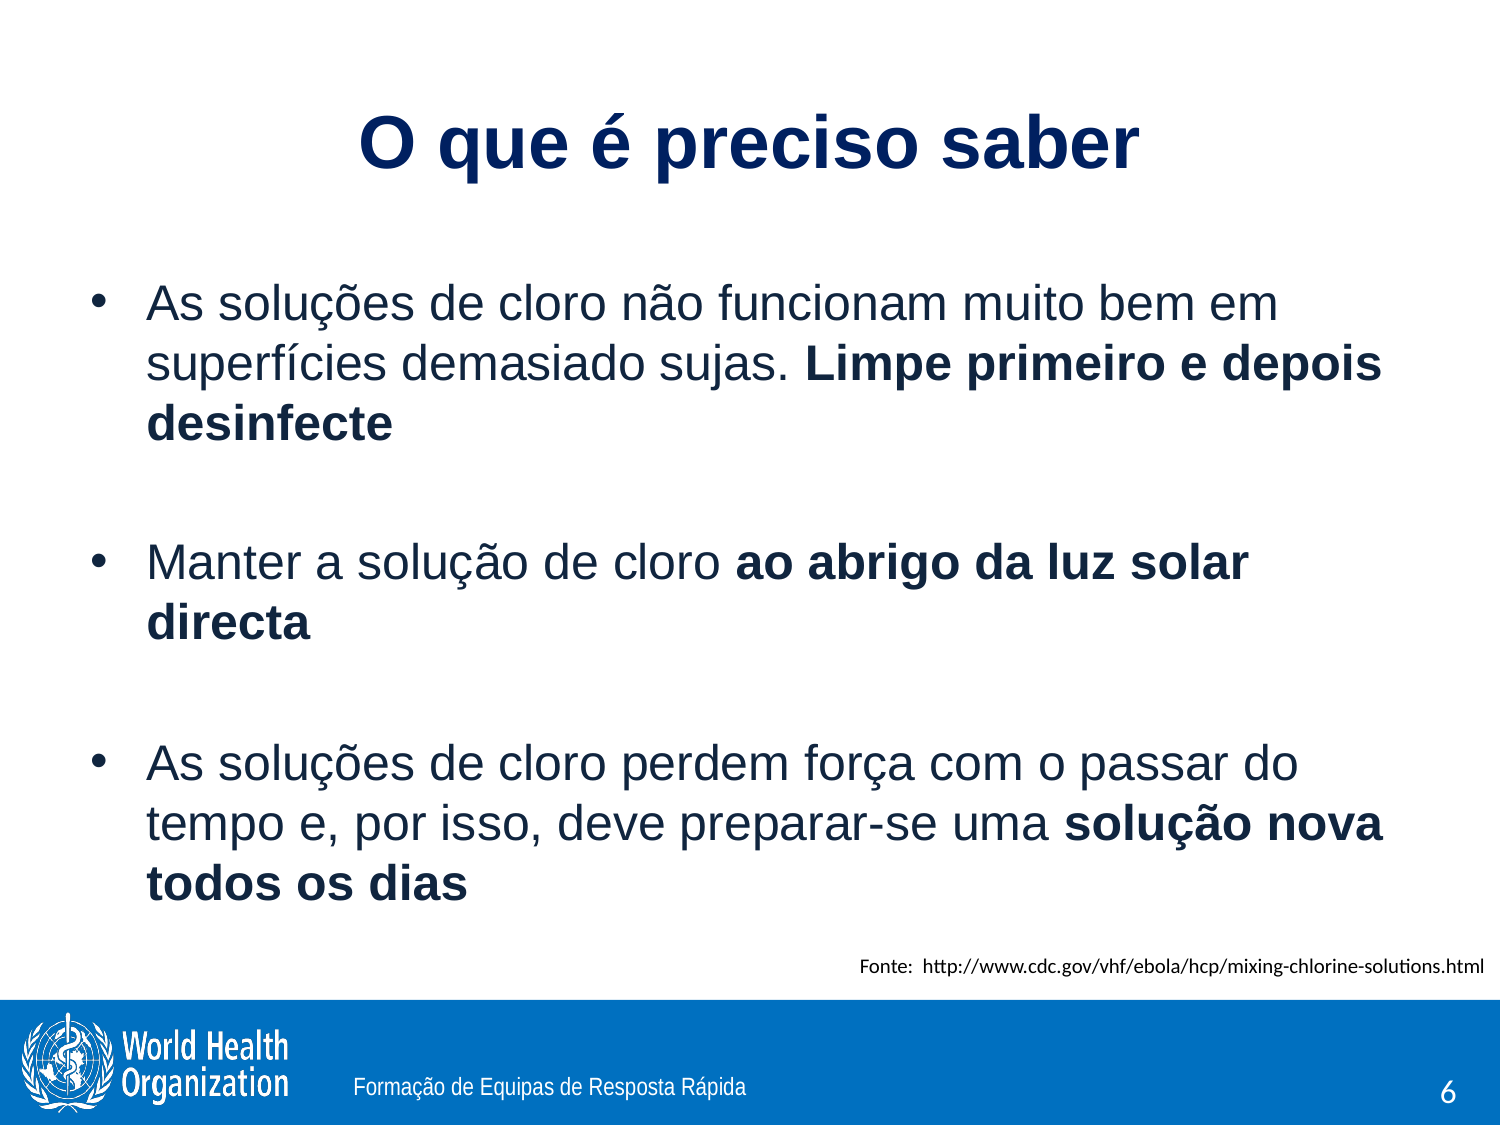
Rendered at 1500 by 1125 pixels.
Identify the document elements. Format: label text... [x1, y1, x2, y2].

list As soluções de cloro não funcionam muito bem em superfícies demasiado sujas. Limpe primeiro e depois desinfecte Manter a solução de cloro ao abrigo da luz solar directa As soluções de cloro perdem força com o passar do tempo e, por isso, deve preparar-se uma solução nova todos os dias [75, 262, 1425, 929]
picture [21, 1012, 288, 1113]
title O que é preciso saber [75, 45, 1425, 233]
text_box Fonte: http://www.cdc.gov/vhf/ebola/hcp/mixing-chlorine-solutions.html [348, 945, 1500, 986]
